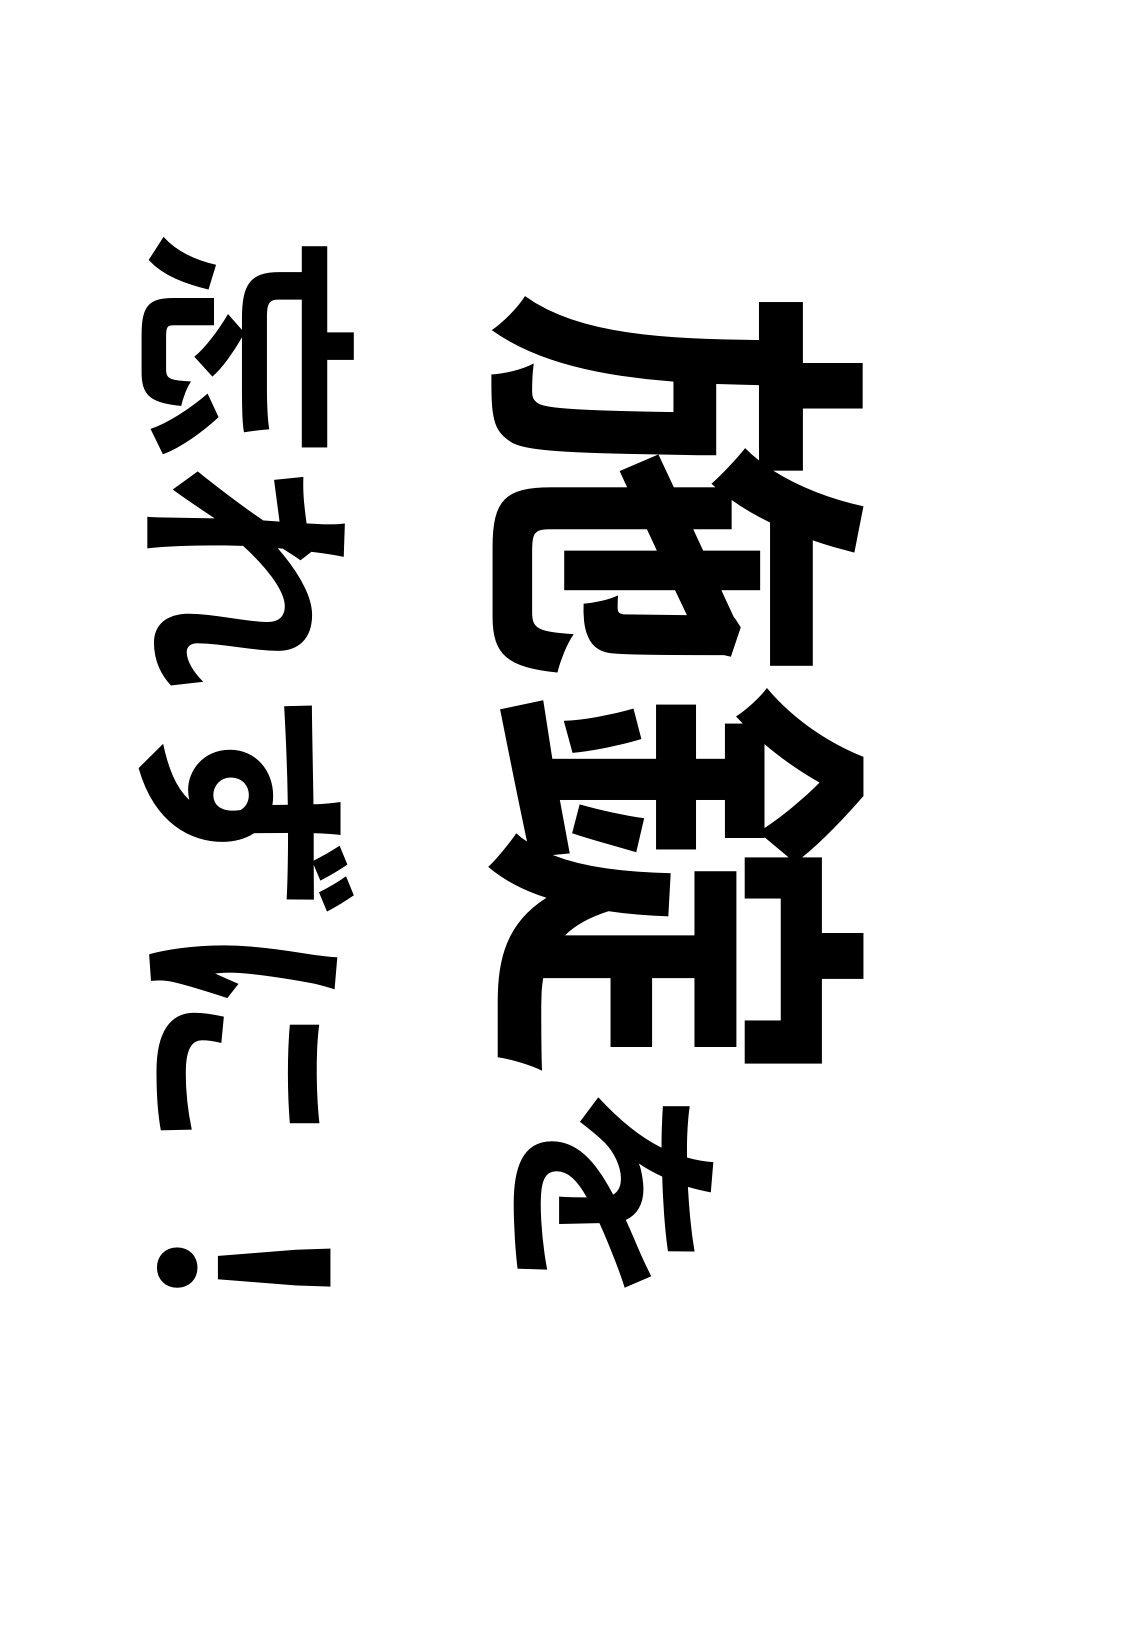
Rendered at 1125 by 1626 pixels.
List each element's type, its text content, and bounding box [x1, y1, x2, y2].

text_box 施錠を [440, 274, 976, 1324]
text_box 忘れずに！ [106, 218, 642, 1397]
